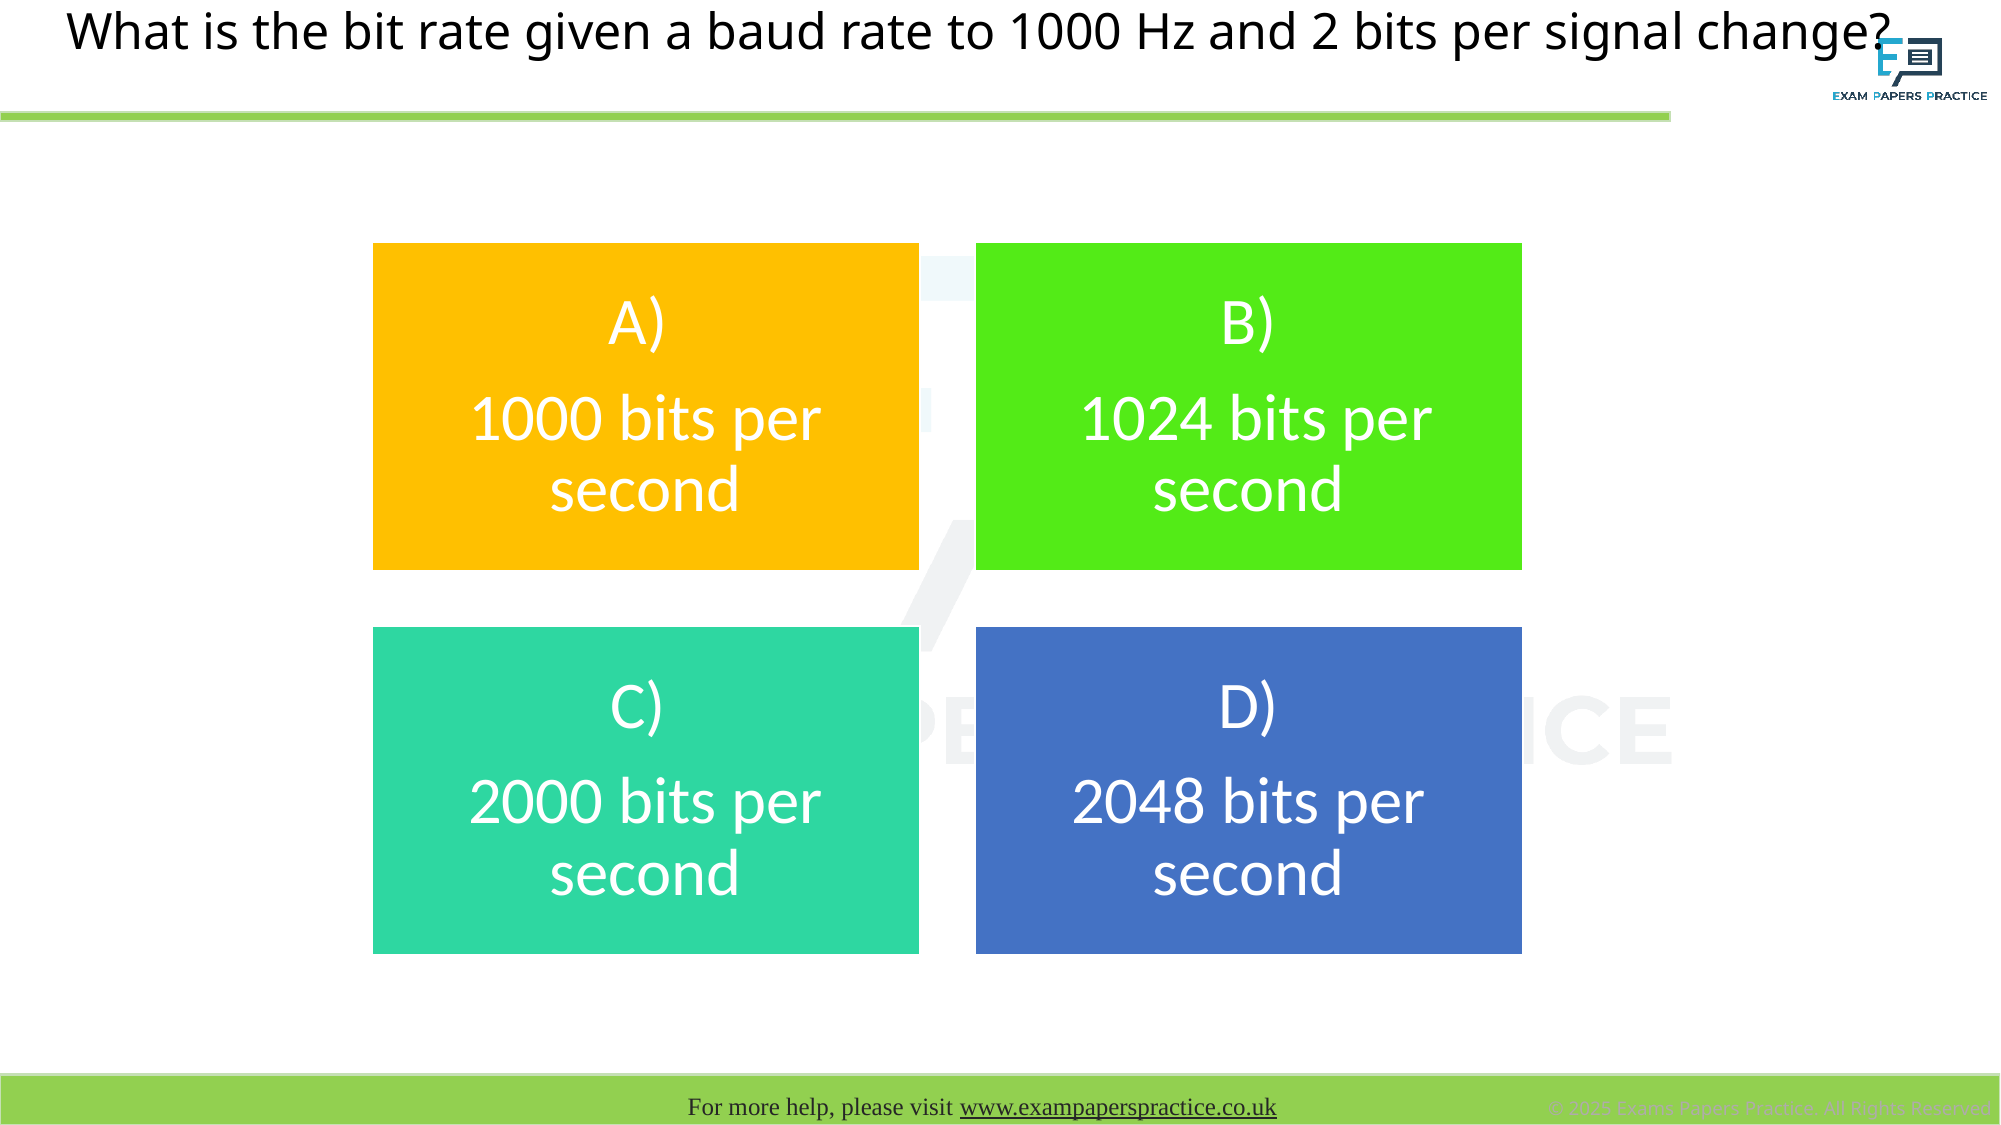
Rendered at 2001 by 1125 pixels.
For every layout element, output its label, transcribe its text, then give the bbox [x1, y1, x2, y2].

title What is the bit rate given a baud rate to 1000 Hz and 2 bits per signal change? [50, 0, 1914, 169]
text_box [84, 241, 1810, 956]
